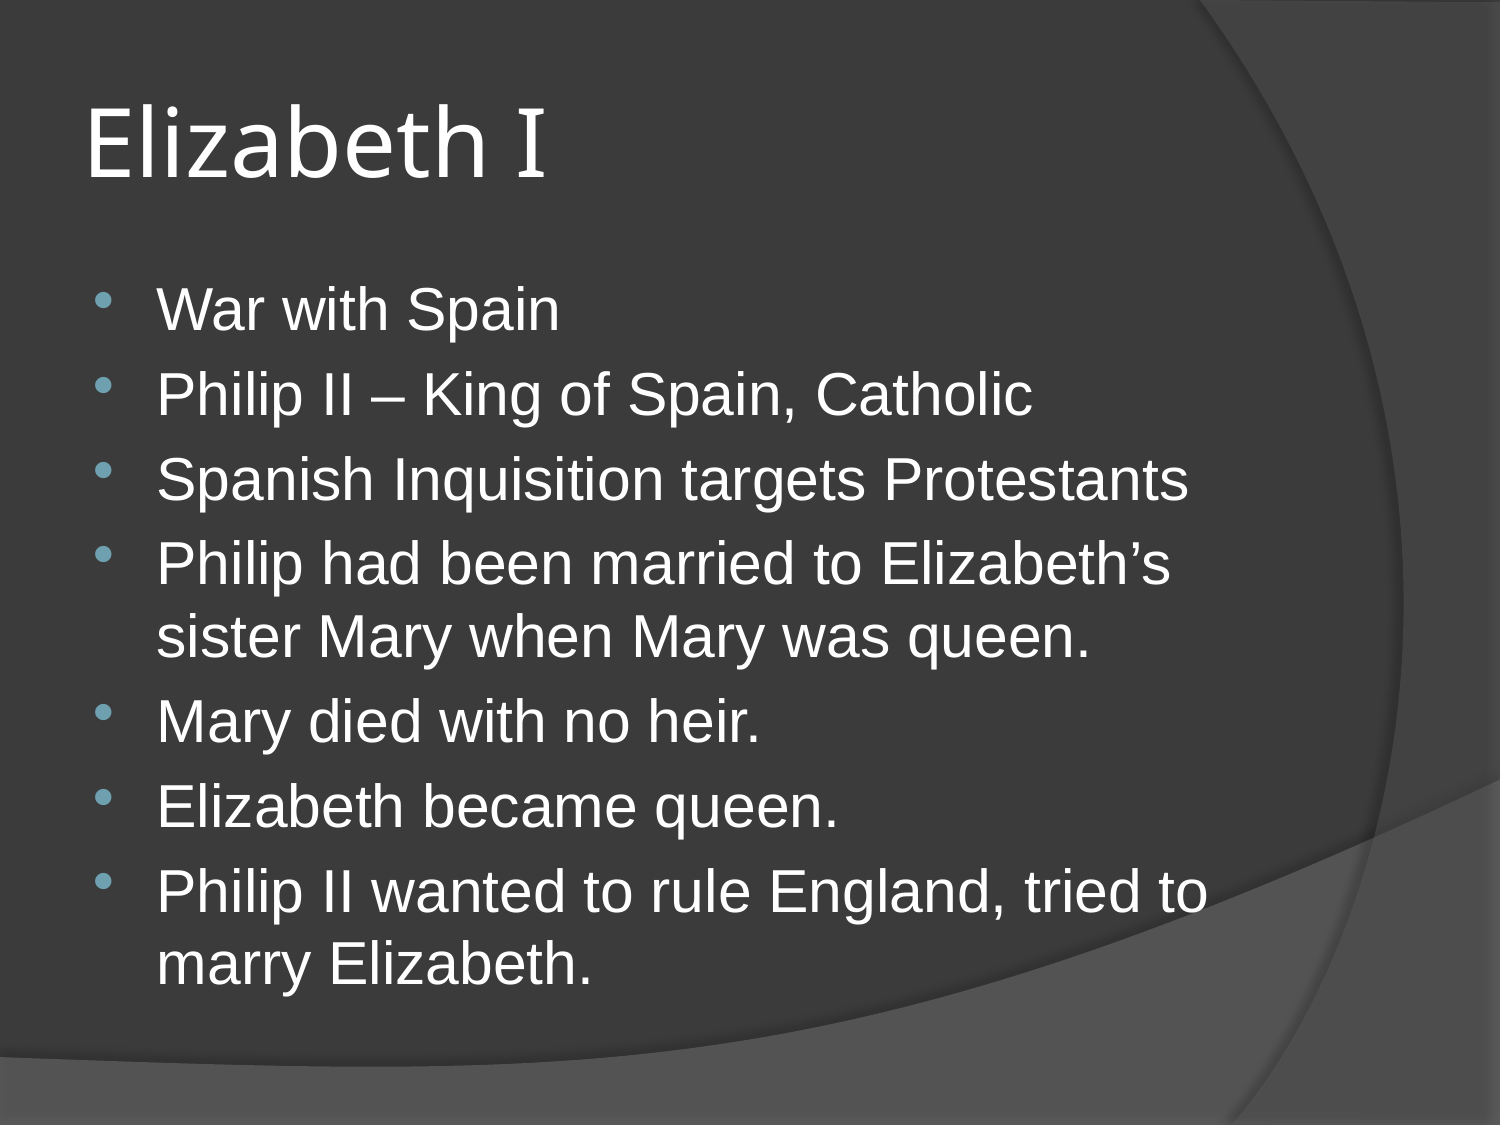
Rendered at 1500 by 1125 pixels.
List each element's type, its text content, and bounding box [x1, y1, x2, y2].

list War with Spain Philip II – King of Spain, Catholic Spanish Inquisition targets Protestants Philip had been married to Elizabeth’s sister Mary when Mary was queen. Mary died with no heir. Elizabeth became queen. Philip II wanted to rule England, tried to marry Elizabeth. [75, 262, 1300, 1005]
title Elizabeth I [75, 45, 1300, 233]
